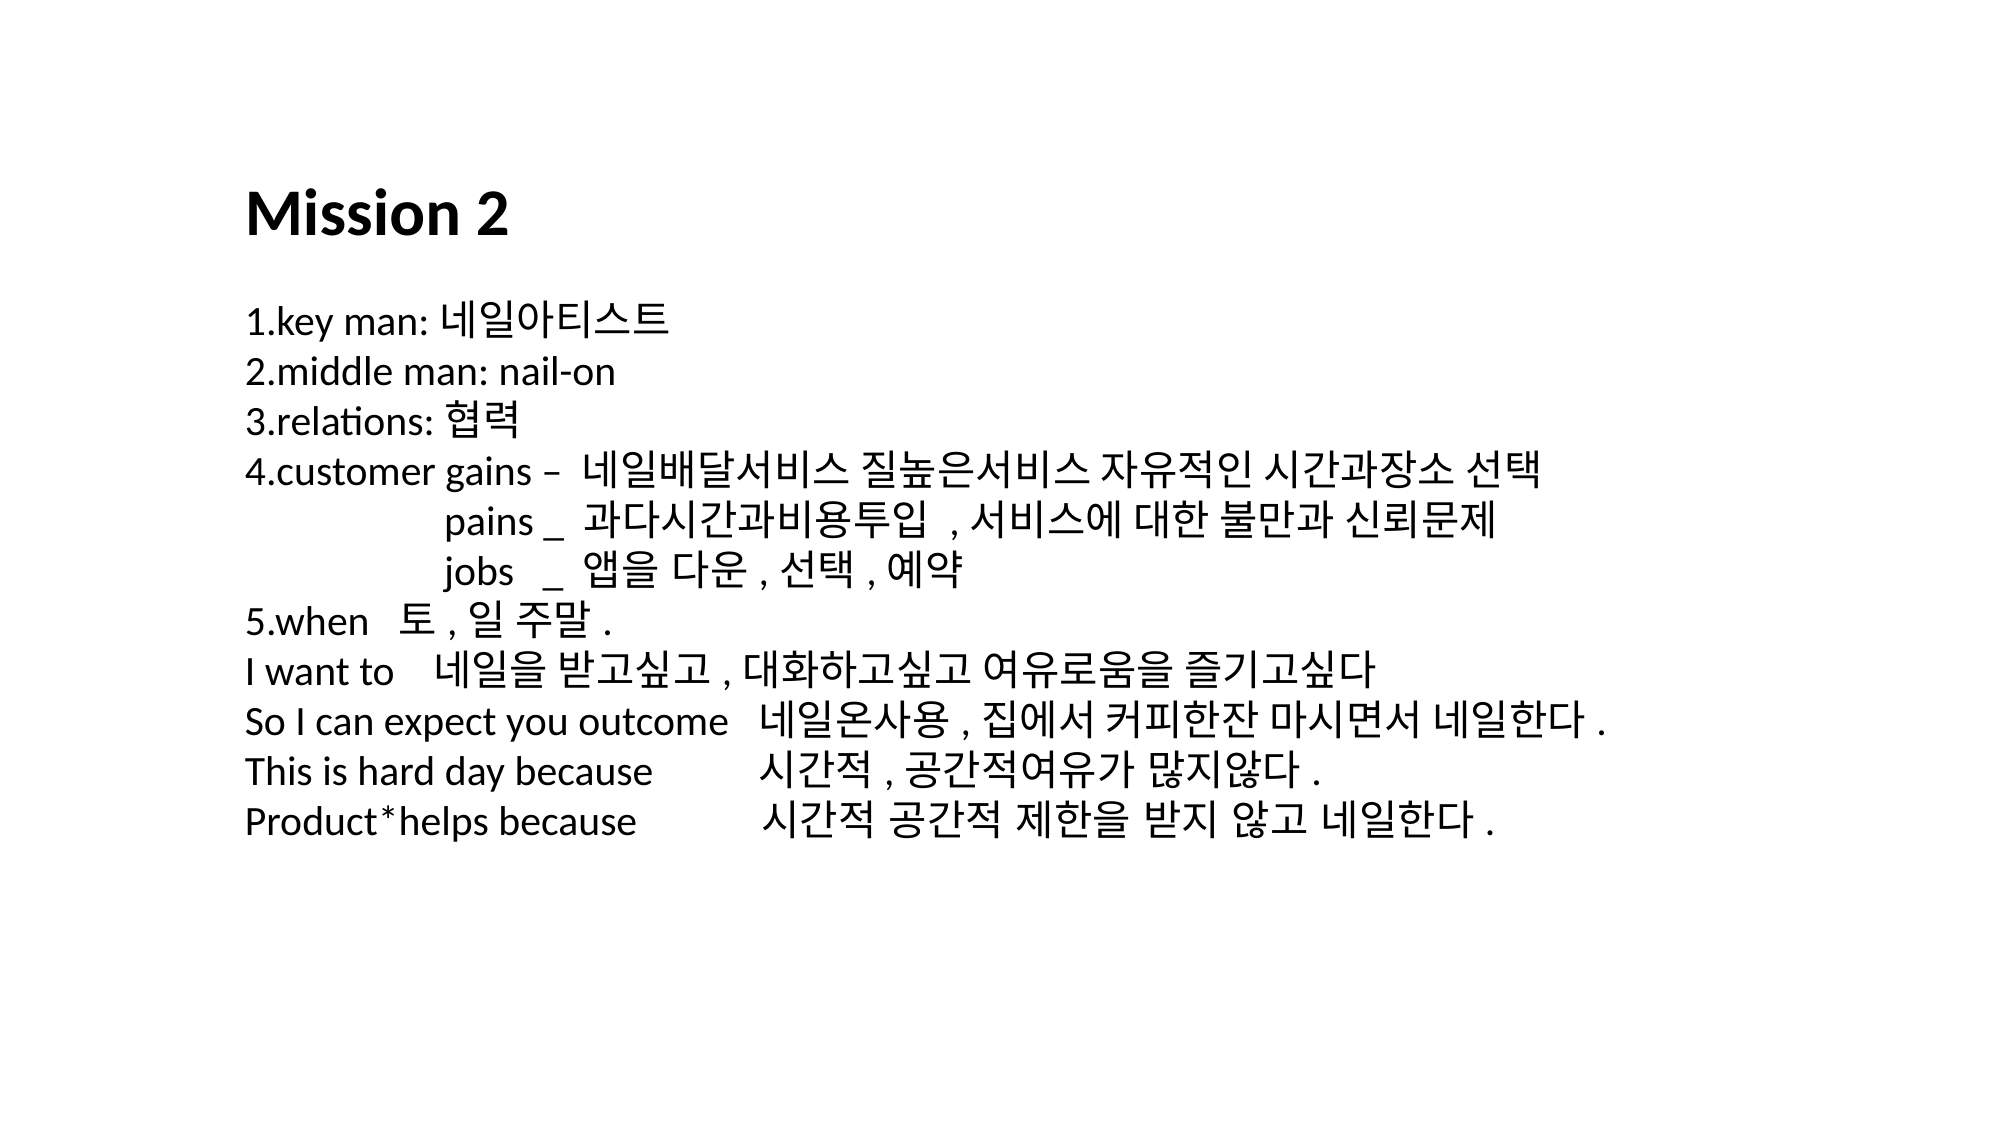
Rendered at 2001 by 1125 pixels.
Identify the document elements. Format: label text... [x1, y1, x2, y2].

text_box Mission 2 1.key man:네일아티스트 2.middle man: nail-on 3.relations:협력 4.customer gains – 네일배달서비스 질높은서비스 자유적인 시간과장소 선택 pains _ 과다시간과비용투입 ,서비스에 대한 불만과 신뢰문제 jobs _ 앱을 다운,선택,예약 5.when 토,일 주말. I want to 네일을 받고싶고,대화하고싶고 여유로움을 즐기고싶다 So I can expect you outcome 네일온사용,집에서 커피한잔 마시면서 네일한다. This is hard day because 시간적,공간적여유가 많지않다. Product*helps because 시간적 공간적 제한을 받지 않고 네일한다. [229, 161, 1668, 852]
